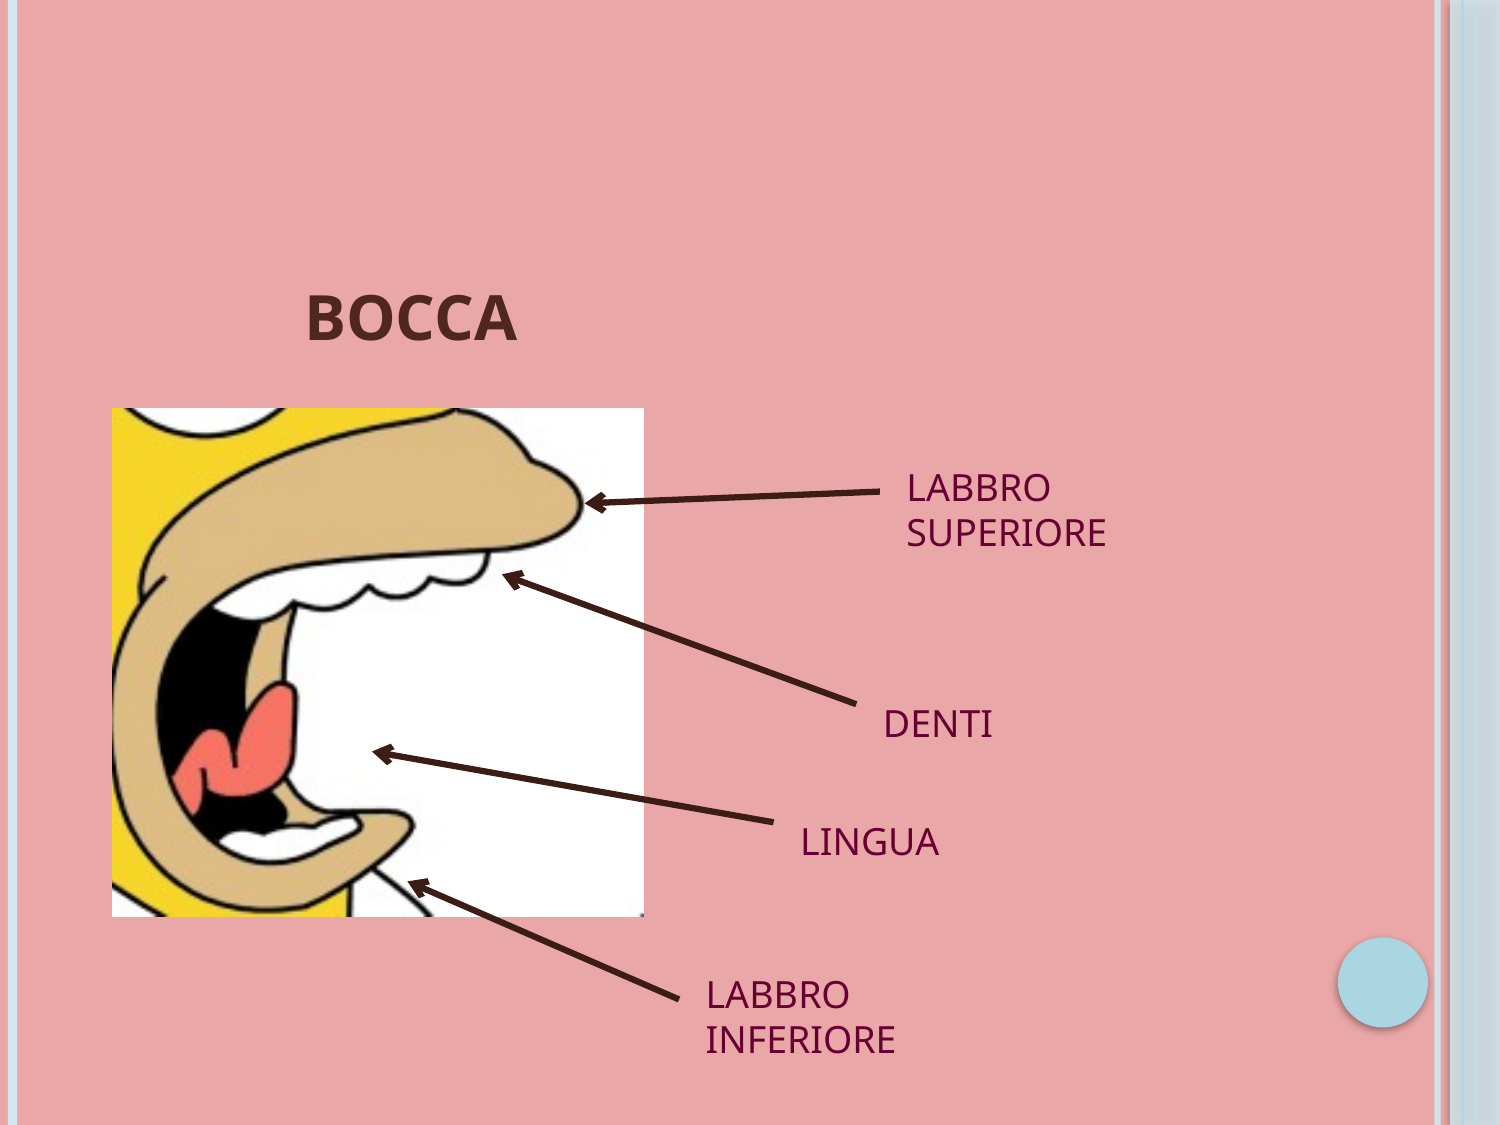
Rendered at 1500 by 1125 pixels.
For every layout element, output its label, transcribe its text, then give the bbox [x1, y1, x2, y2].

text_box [371, 750, 775, 823]
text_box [584, 491, 881, 504]
text_box LABBRO INFERIORE [690, 964, 987, 1069]
title BOCCA [289, 172, 551, 361]
text_box DENTI [868, 692, 1140, 753]
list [111, 408, 645, 918]
text_box LABBRO SUPERIORE [891, 456, 1211, 561]
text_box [406, 880, 680, 1000]
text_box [501, 573, 857, 705]
text_box LINGUA [785, 810, 1010, 871]
